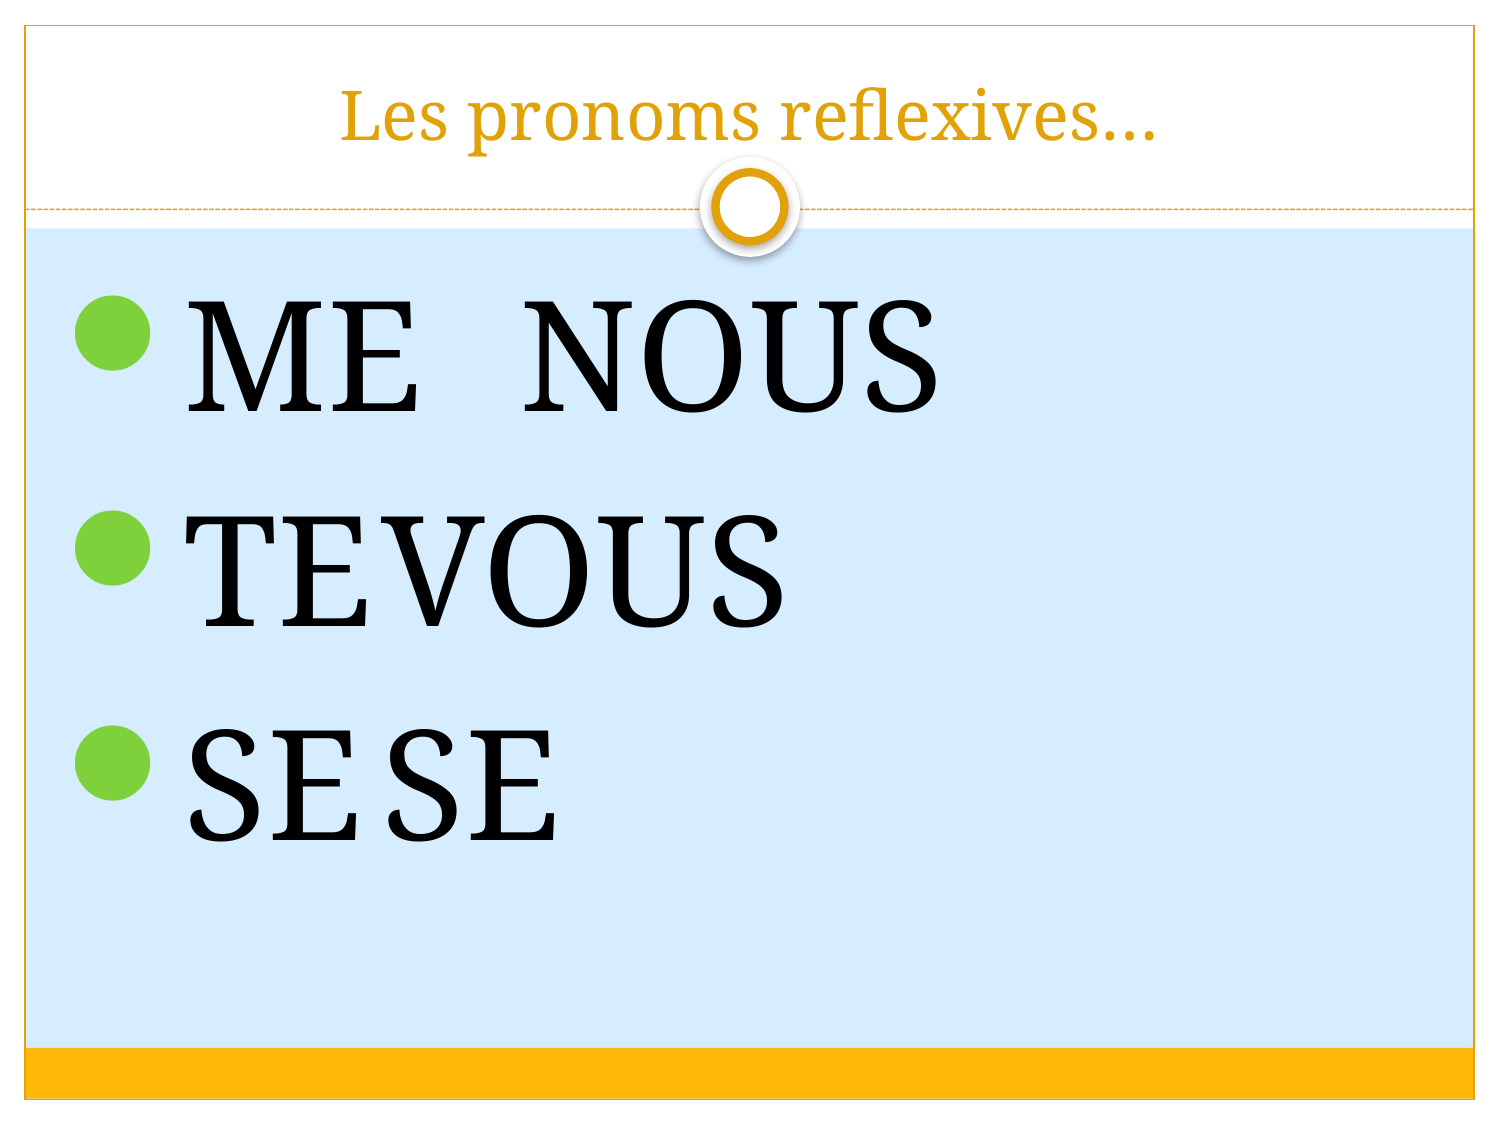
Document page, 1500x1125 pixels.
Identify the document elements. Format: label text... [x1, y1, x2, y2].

title Les pronoms reflexives… [49, 37, 1450, 162]
list ME NOUS TE VOUS SE SE [49, 250, 1445, 1001]
